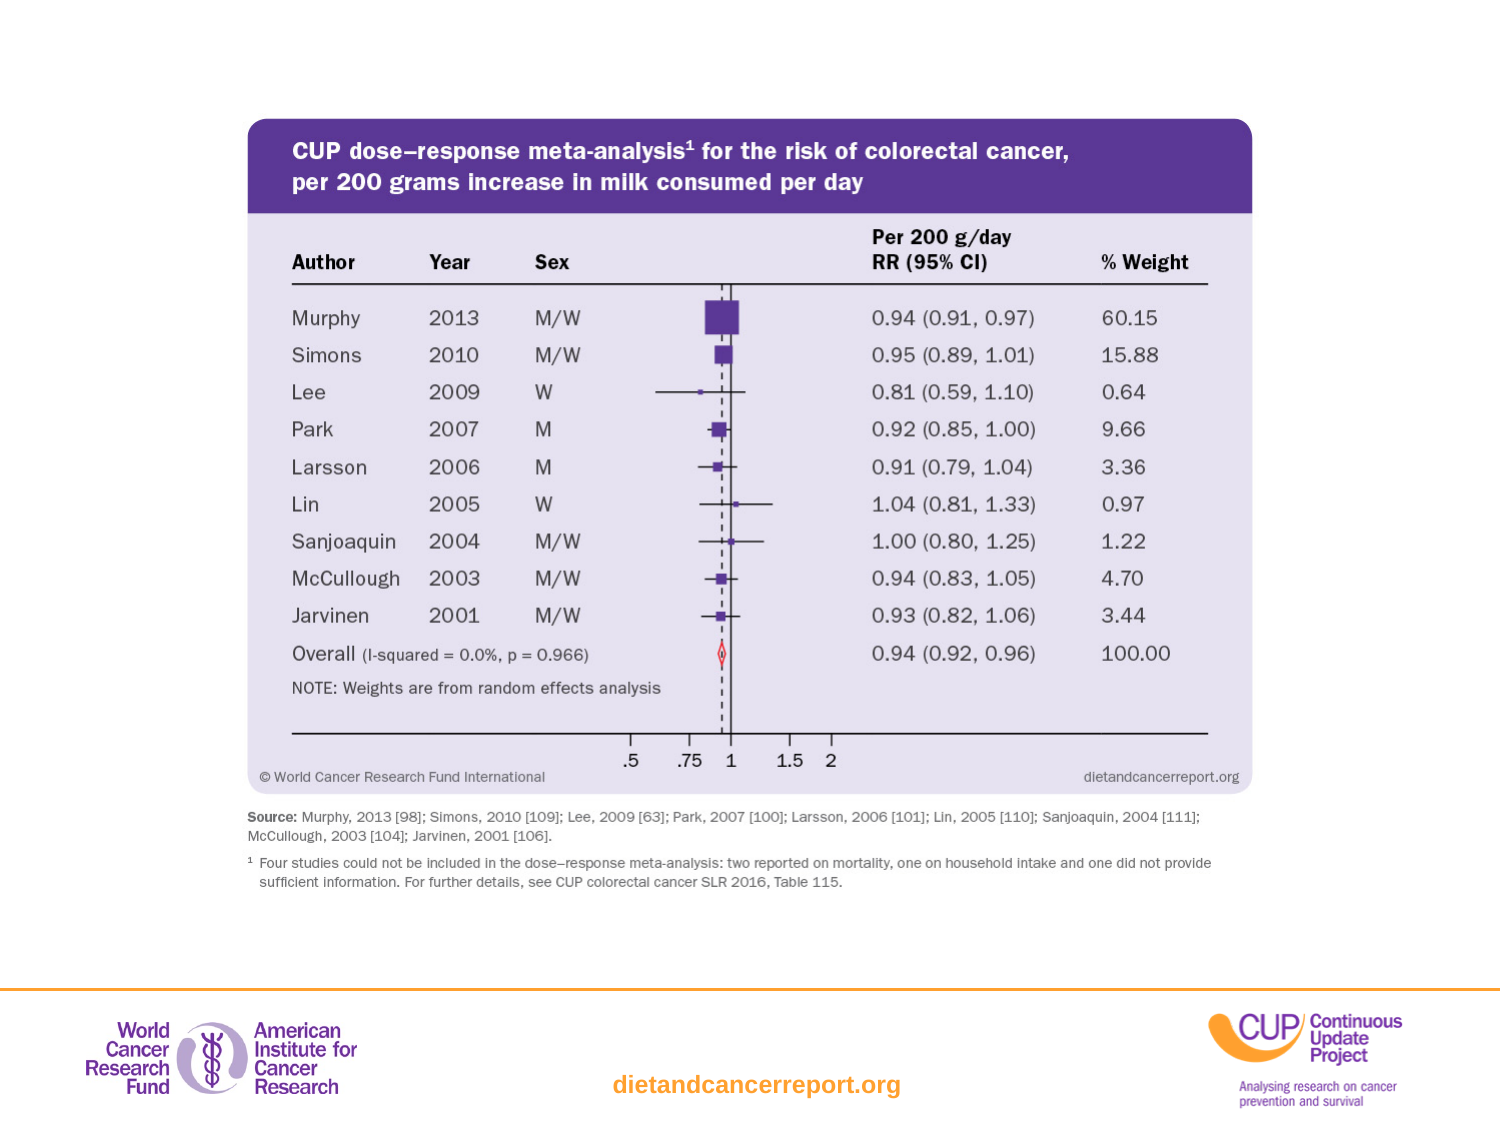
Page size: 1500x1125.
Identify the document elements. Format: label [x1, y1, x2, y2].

picture [218, 89, 1282, 916]
picture [1207, 1013, 1403, 1109]
picture [86, 1022, 357, 1094]
